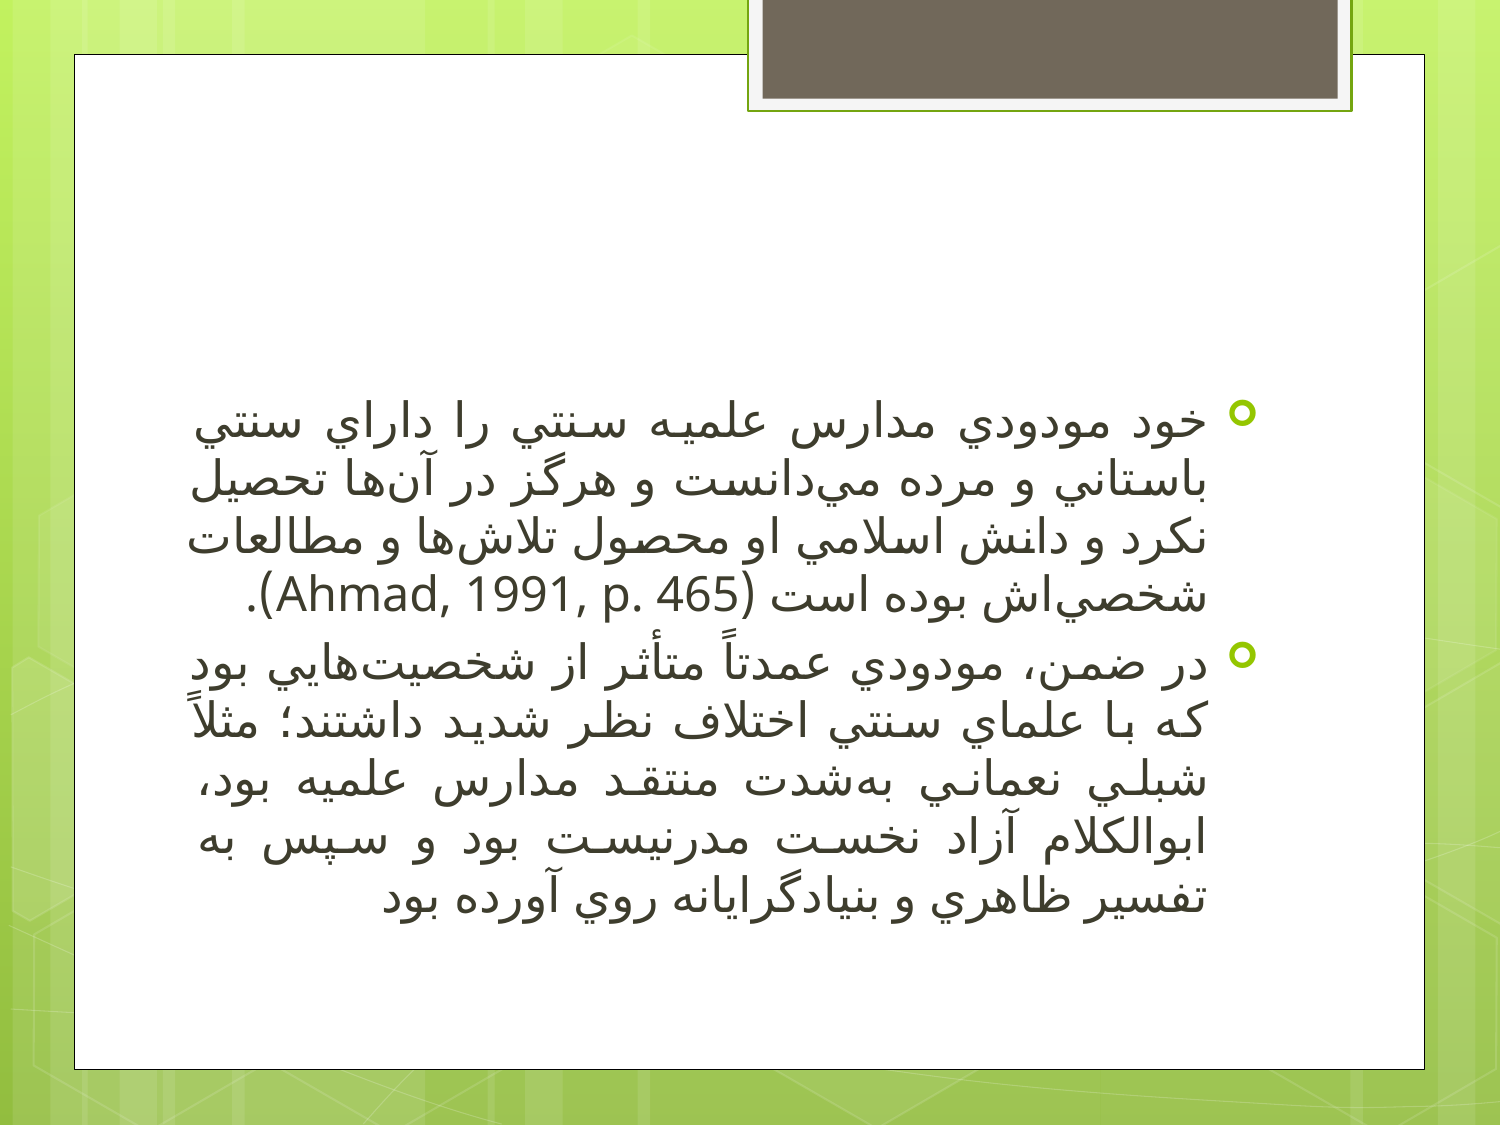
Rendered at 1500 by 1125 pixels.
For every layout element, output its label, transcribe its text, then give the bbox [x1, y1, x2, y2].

list خود مودودي مدارس علميه سنتي را داراي سنتي باستاني و مرده مي‌دانست و هرگز در آن‌ها تحصيل نکرد و دانش اسلامي او محصول تلاش‌ها و مطالعات شخصي‌اش بوده است (Ahmad, 1991, p. 465). در ضمن، مودودي عمدتاً متأثر از شخصيت‌هايي بود که با علماي سنتي اختلاف نظر شديد داشتند؛ مثلاً شبلي نعماني به‌شدت منتقد مدارس علميه بود، ابوالکلام آزاد نخست مدرنيست بود و سپس به تفسير ظاهري و بنيادگرايانه روي آورده بود [171, 381, 1283, 957]
